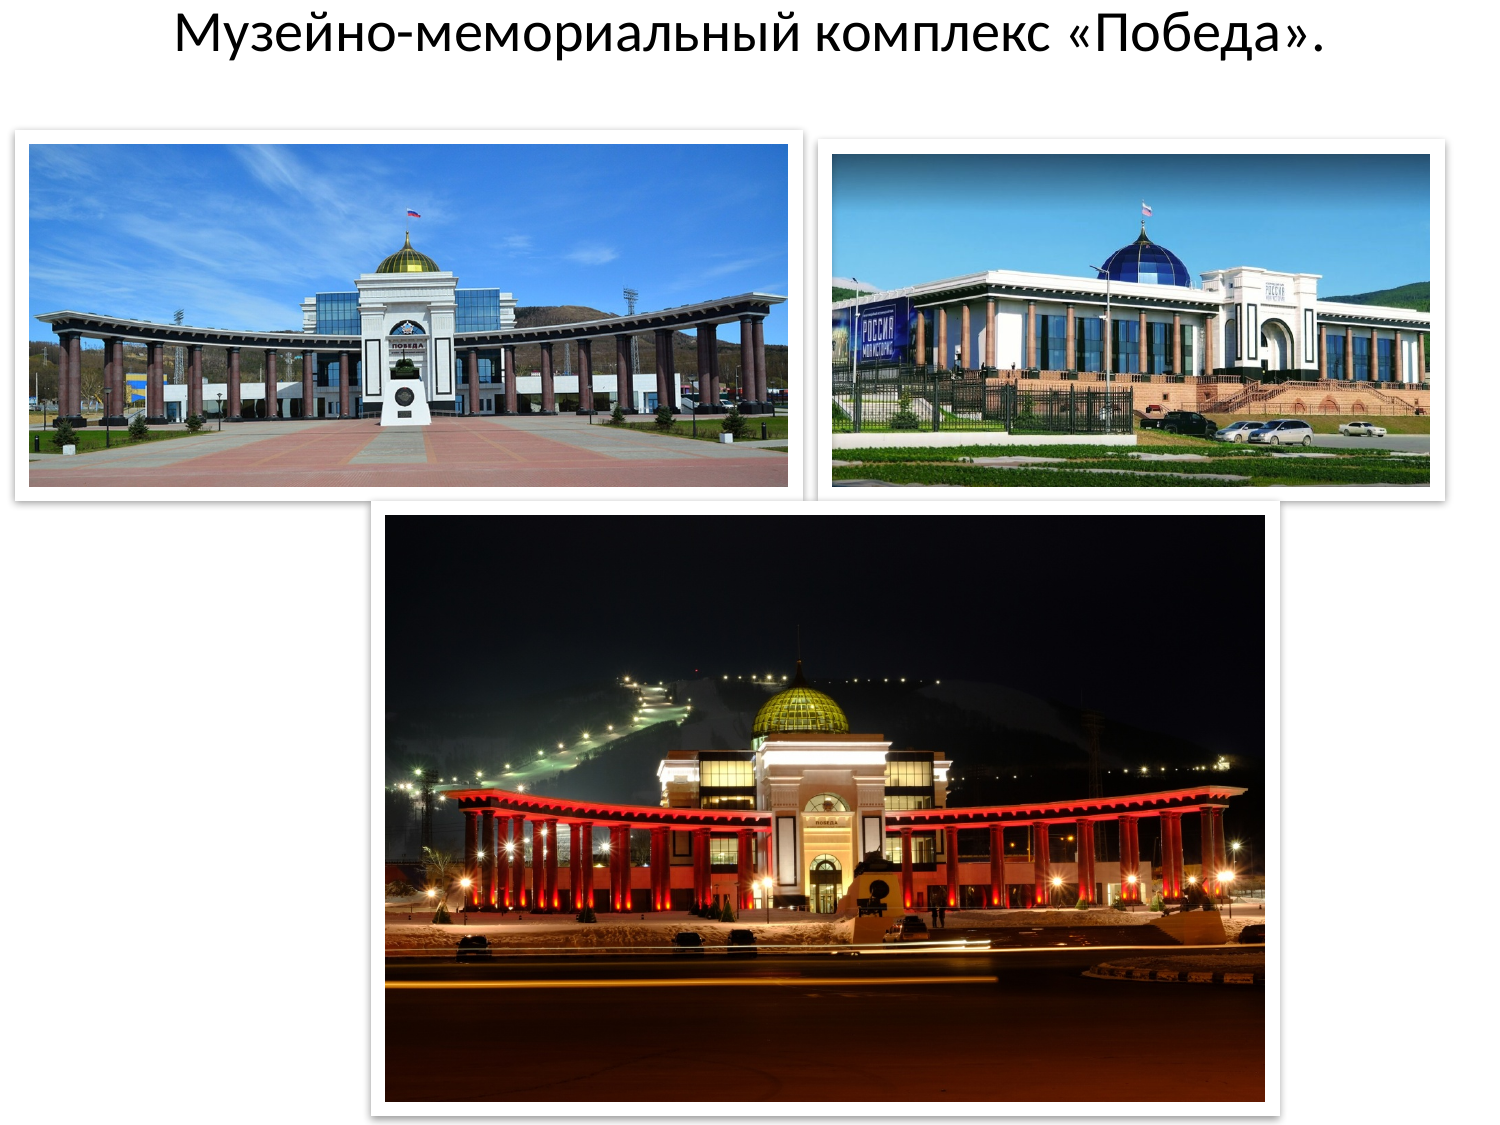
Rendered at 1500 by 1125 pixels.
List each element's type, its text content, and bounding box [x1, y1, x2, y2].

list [832, 153, 1431, 487]
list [29, 143, 789, 487]
title Музейно-мемориальный комплекс «Победа». [75, 45, 1425, 81]
picture [385, 514, 1266, 1102]
